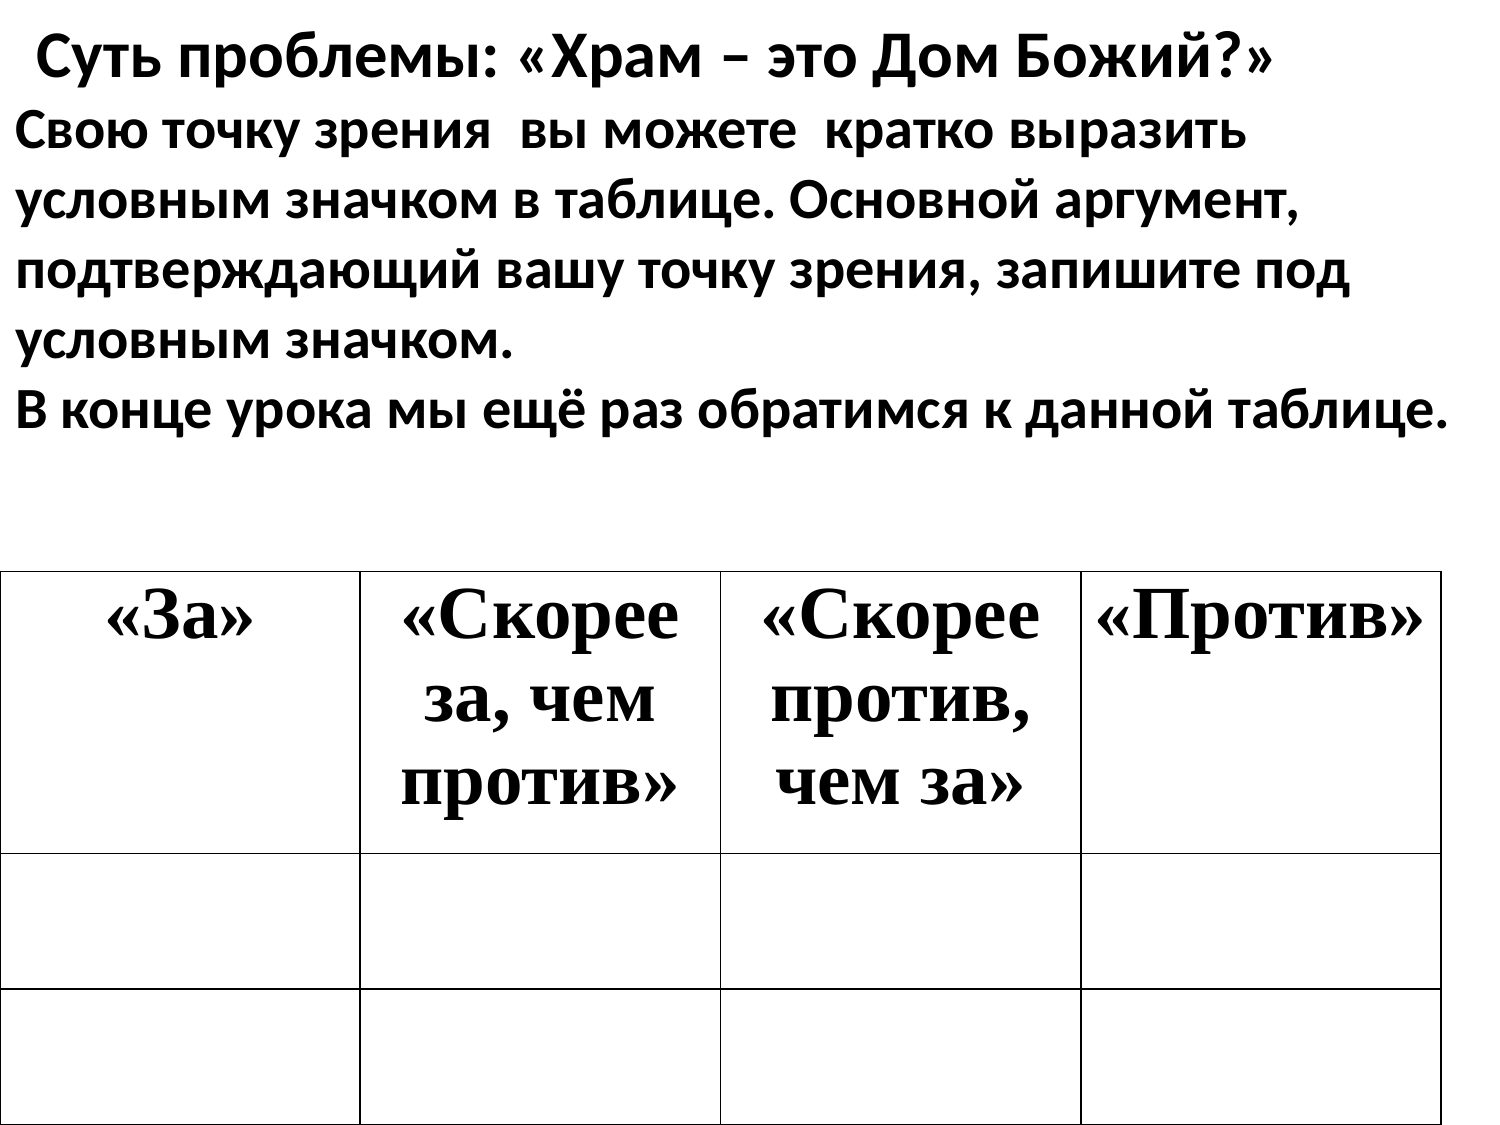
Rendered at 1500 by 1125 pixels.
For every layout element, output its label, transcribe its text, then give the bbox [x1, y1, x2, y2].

table_header «Против» [1082, 573, 1440, 853]
table_cell [721, 854, 1080, 988]
text_box Суть проблемы: «Храм – это Дом Божий?» Свою точку зрения вы можете кратко выразить условным значком в таблице. Основной аргумент, подтверждающий вашу точку зрения, запишите под условным значком. В конце урока мы ещё раз обратимся к данной таблице. [0, 2, 1500, 573]
table_header «За» [1, 573, 359, 853]
table_cell [361, 854, 720, 988]
table_cell [721, 990, 1080, 1124]
table_header «Скорее за, чем против» [361, 573, 720, 853]
table_header «Скорее против, чем за» [721, 573, 1080, 853]
table_cell [361, 990, 720, 1124]
table_cell [1082, 990, 1440, 1124]
table_cell [1082, 854, 1440, 988]
table_cell [1, 854, 359, 988]
table_cell [1, 990, 359, 1124]
